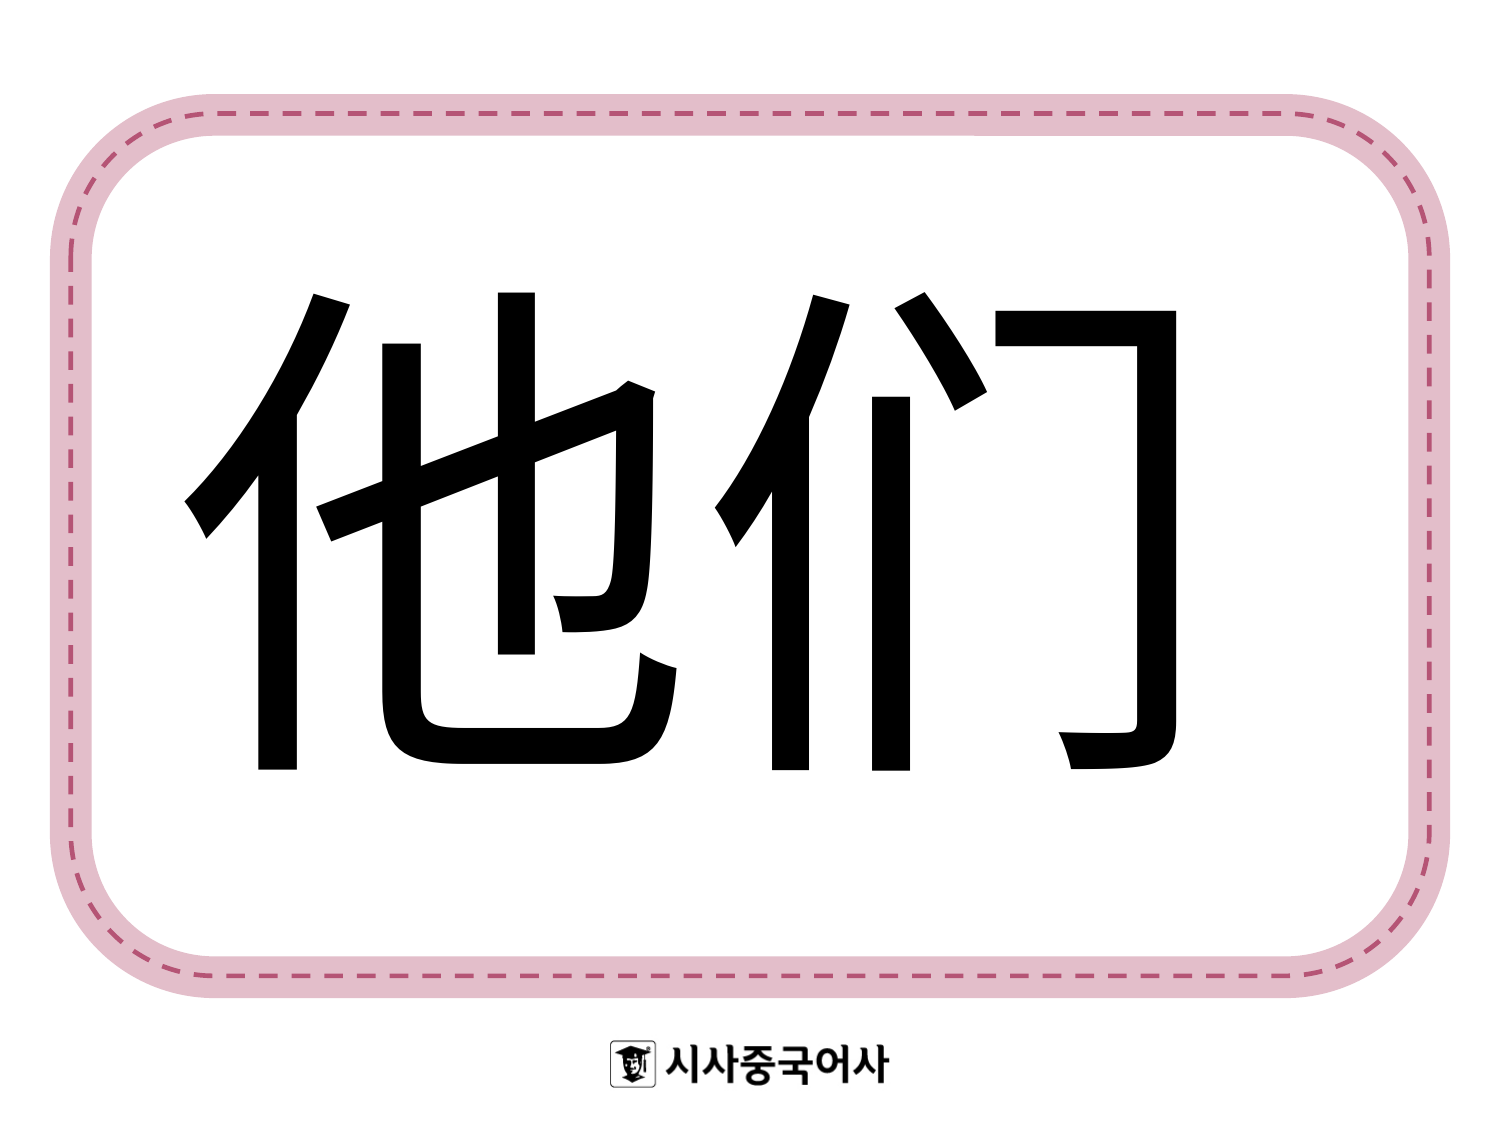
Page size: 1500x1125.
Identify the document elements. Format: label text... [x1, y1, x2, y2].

text_box 他们 [145, 189, 1354, 853]
picture [602, 1034, 898, 1094]
